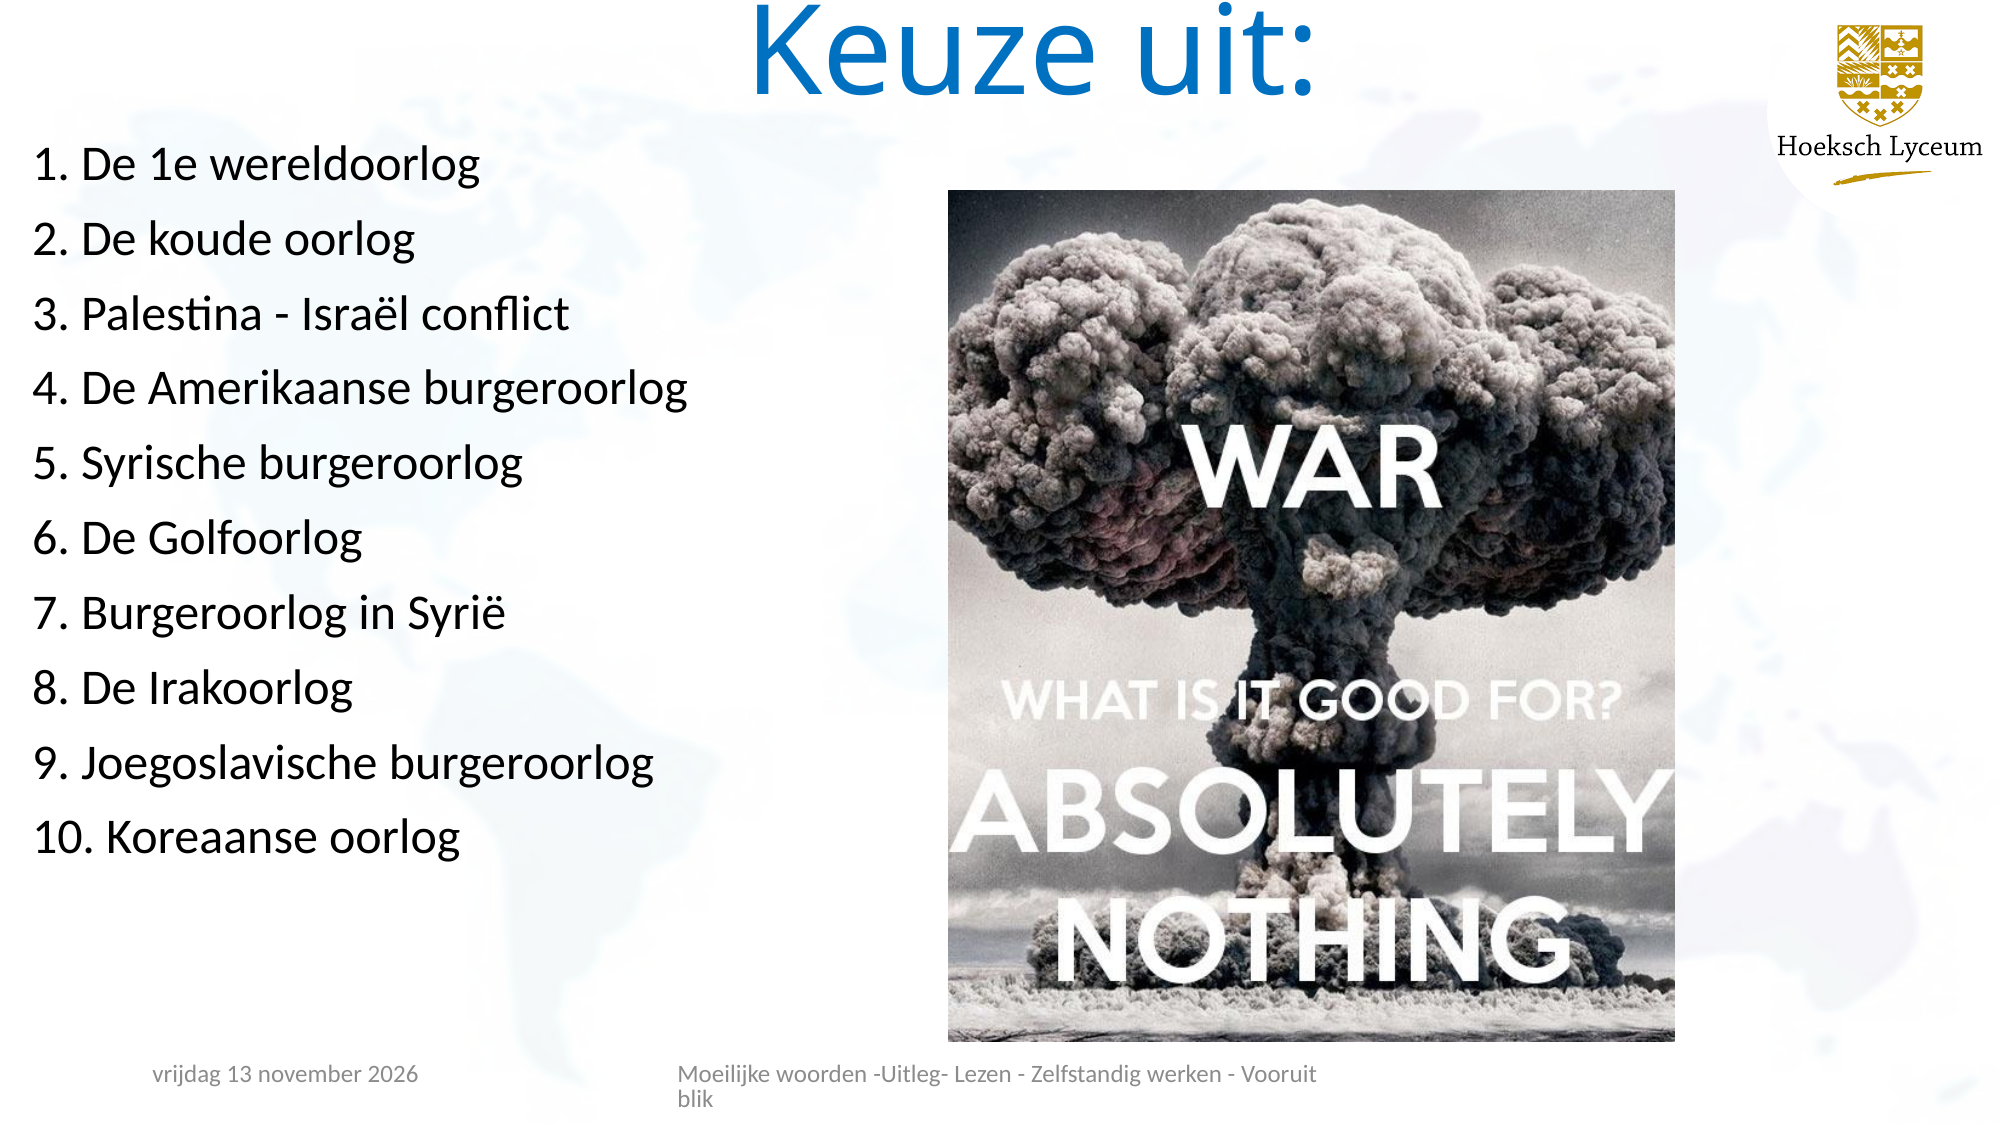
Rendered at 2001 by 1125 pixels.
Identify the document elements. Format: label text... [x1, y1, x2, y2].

picture [948, 190, 1675, 1042]
subtitle 1. De 1e wereldoorlog 2. De koude oorlog 3. Palestina - Israël conflict 4. De Amerikaanse burgeroorlog 5. Syrische burgeroorlog 6. De Golfoorlog 7. Burgeroorlog in Syrië 8. De Irakoorlog 9. Joegoslavische burgeroorlog 10. Koreaanse oorlog [17, 129, 1983, 1080]
footer Moeilijke woorden -Uitleg- Lezen - Zelfstandig werken - Vooruitblik [662, 1042, 1338, 1103]
picture [1767, 0, 1991, 225]
title Keuze uit: [282, 0, 1767, 129]
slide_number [137, 1042, 588, 1103]
